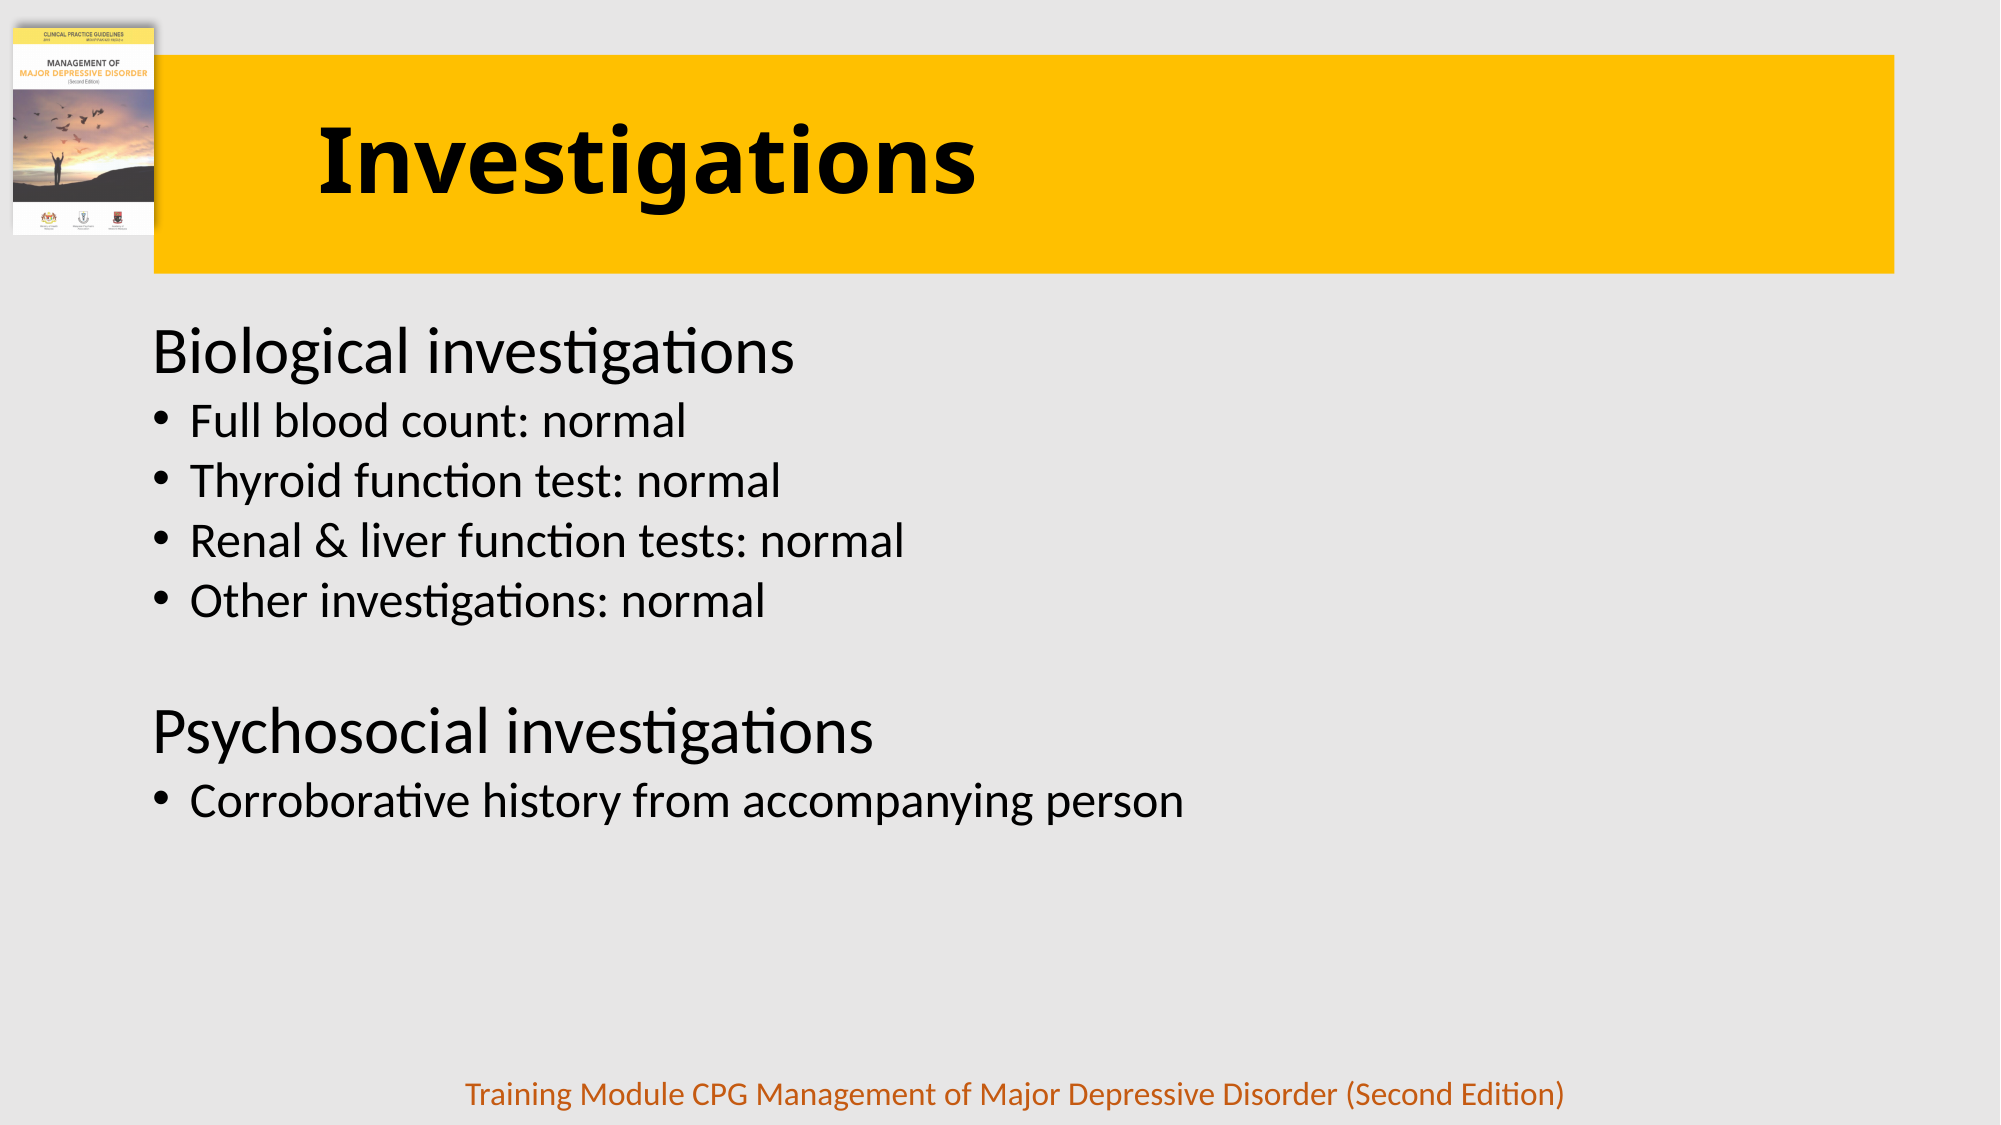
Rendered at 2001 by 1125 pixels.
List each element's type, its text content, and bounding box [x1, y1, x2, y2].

picture [13, 28, 154, 235]
list Biological investigations Full blood count: normal Thyroid function test: normal Renal & liver function tests: normal Other investigations: normal Psychosocial investigations Corroborative history from accompanying person [137, 299, 1863, 1014]
title Investigations [153, 54, 1895, 274]
text_box Training Module CPG Management of Major Depressive Disorder (Second Edition) [450, 1065, 1832, 1120]
